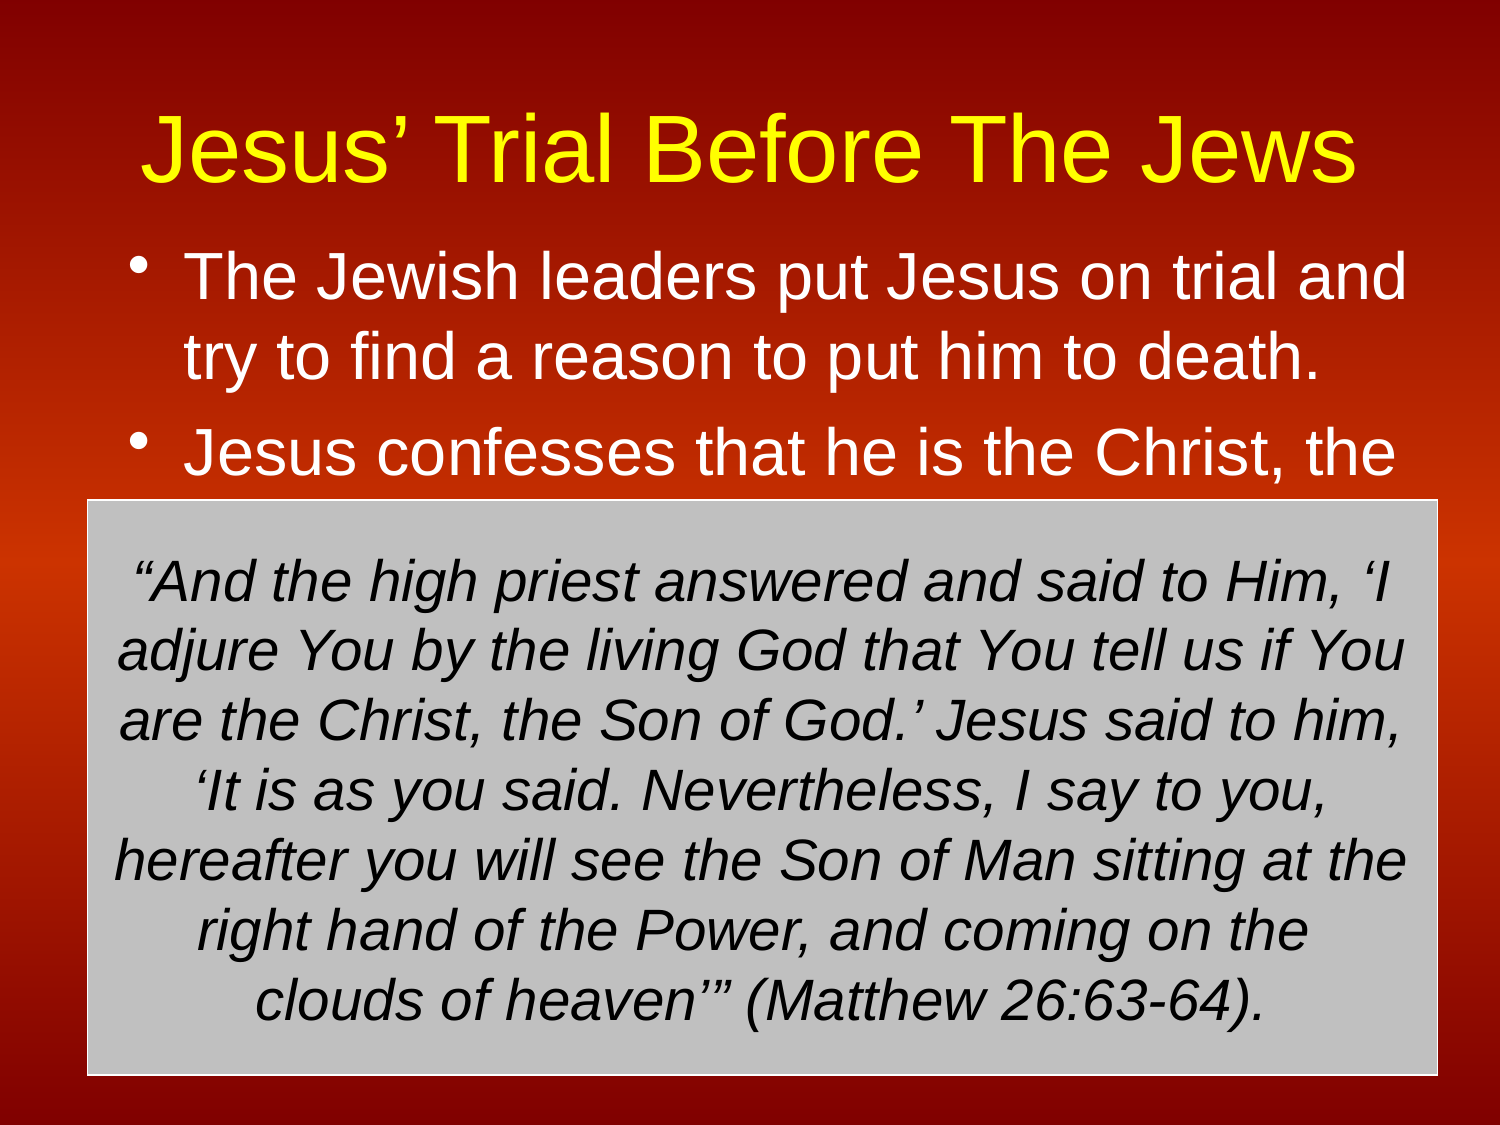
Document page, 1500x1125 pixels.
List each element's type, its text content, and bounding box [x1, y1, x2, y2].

title Jesus’ Trial Before The Jews [37, 50, 1463, 238]
text_box “And the high priest answered and said to Him, ‘I adjure You by the living God that You tell us if You are the Christ, the Son of God.’ Jesus said to him, ‘It is as you said. Nevertheless, I say to you, hereafter you will see the Son of Man sitting at the right hand of the Power, and coming on the clouds of heaven’” (Matthew 26:63-64). [87, 500, 1438, 1075]
list The Jewish leaders put Jesus on trial and try to find a reason to put him to death. Jesus confesses that he is the Christ, the Son of God. [112, 224, 1463, 1125]
